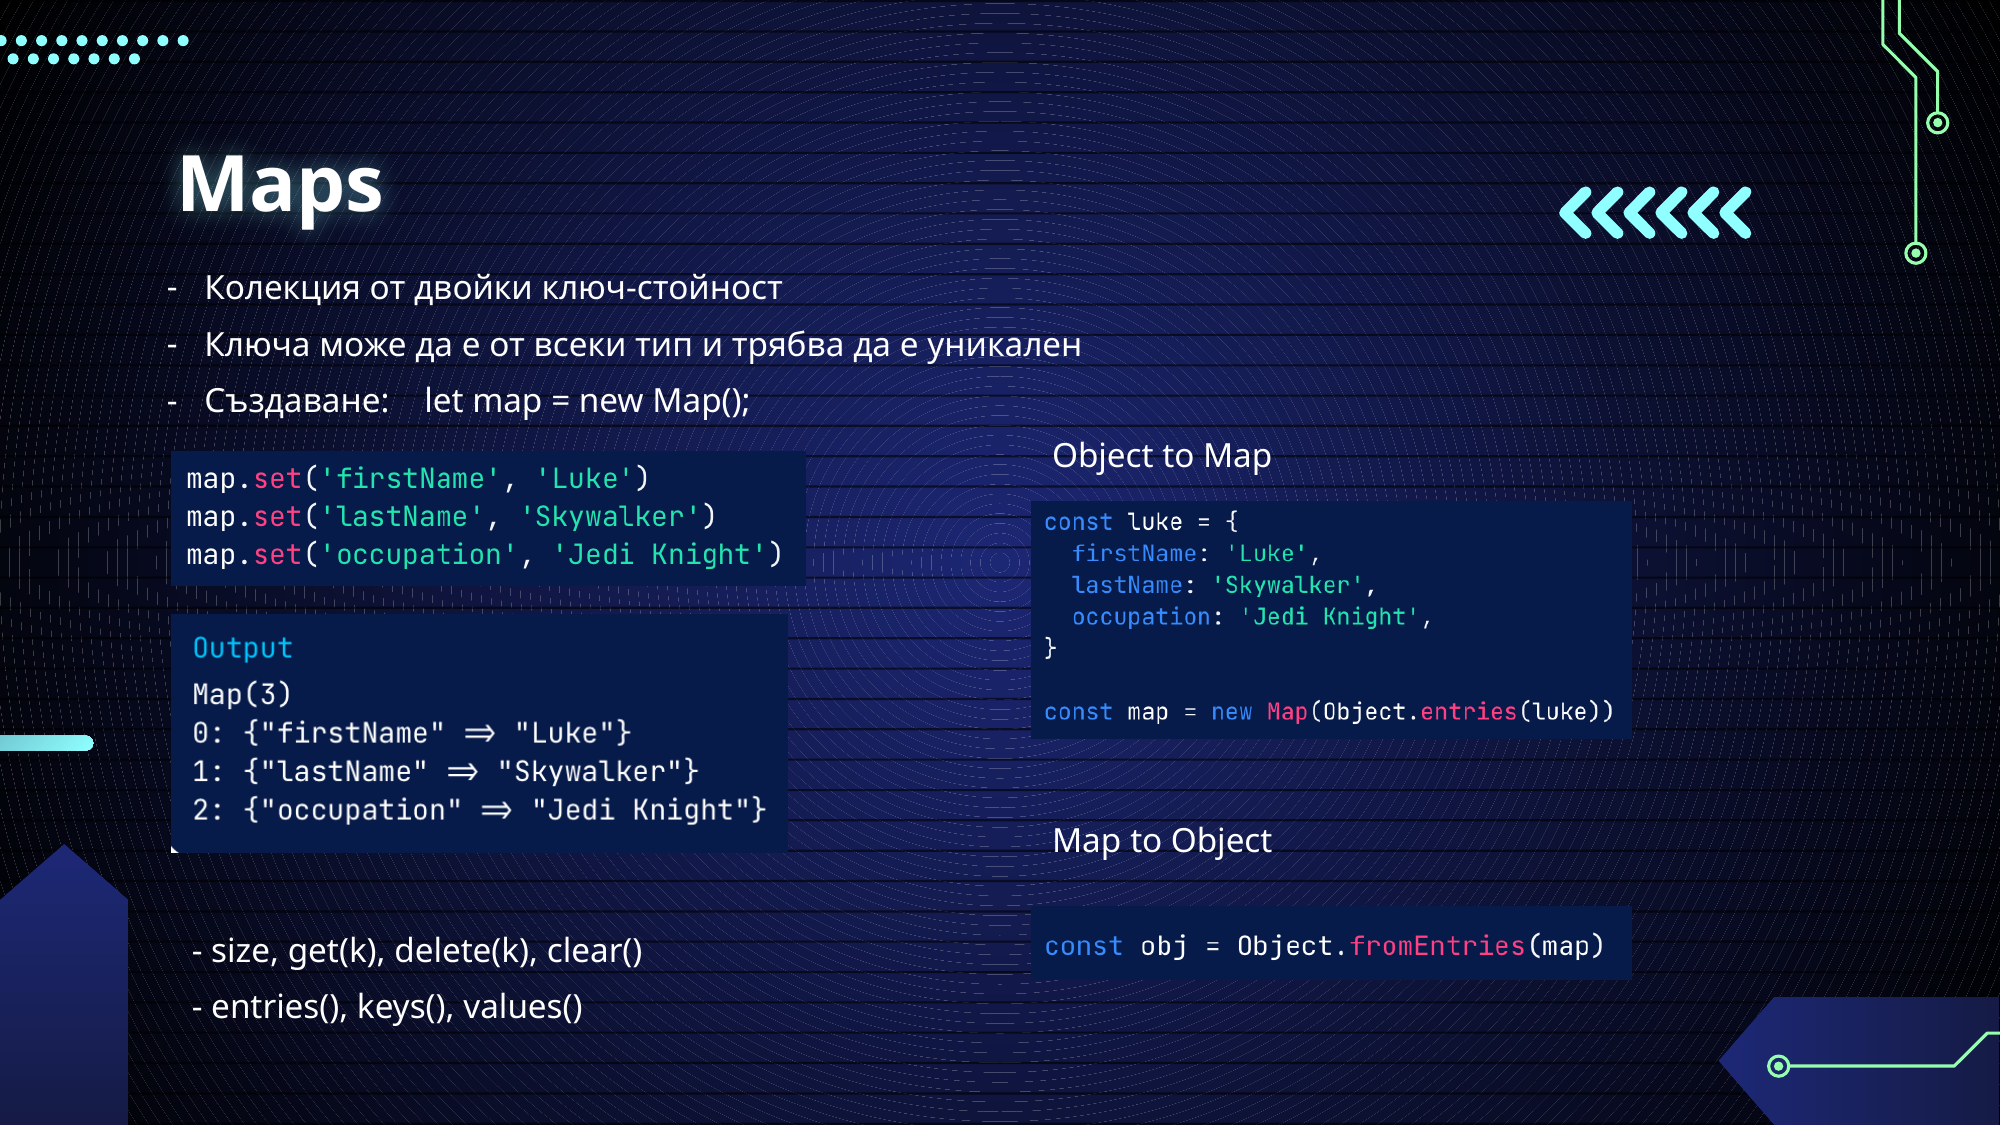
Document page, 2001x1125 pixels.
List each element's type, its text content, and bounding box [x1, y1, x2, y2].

text_box Map to Object [1032, 746, 1307, 887]
picture [1031, 906, 1632, 980]
text_box - size, get(k), delete(k), clear() - entries(), keys(), values() [171, 859, 711, 998]
title Maps [155, 117, 1844, 244]
picture [1031, 501, 1632, 740]
list Колекция от двойки ключ-стойност Ключа може да е от всеки тип и трябва да е уникален Създаване: let map = new Map(); [146, 186, 1836, 441]
picture [171, 450, 806, 586]
picture [171, 614, 788, 854]
text_box Object to Map [1032, 353, 1307, 500]
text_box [1558, 186, 1753, 240]
